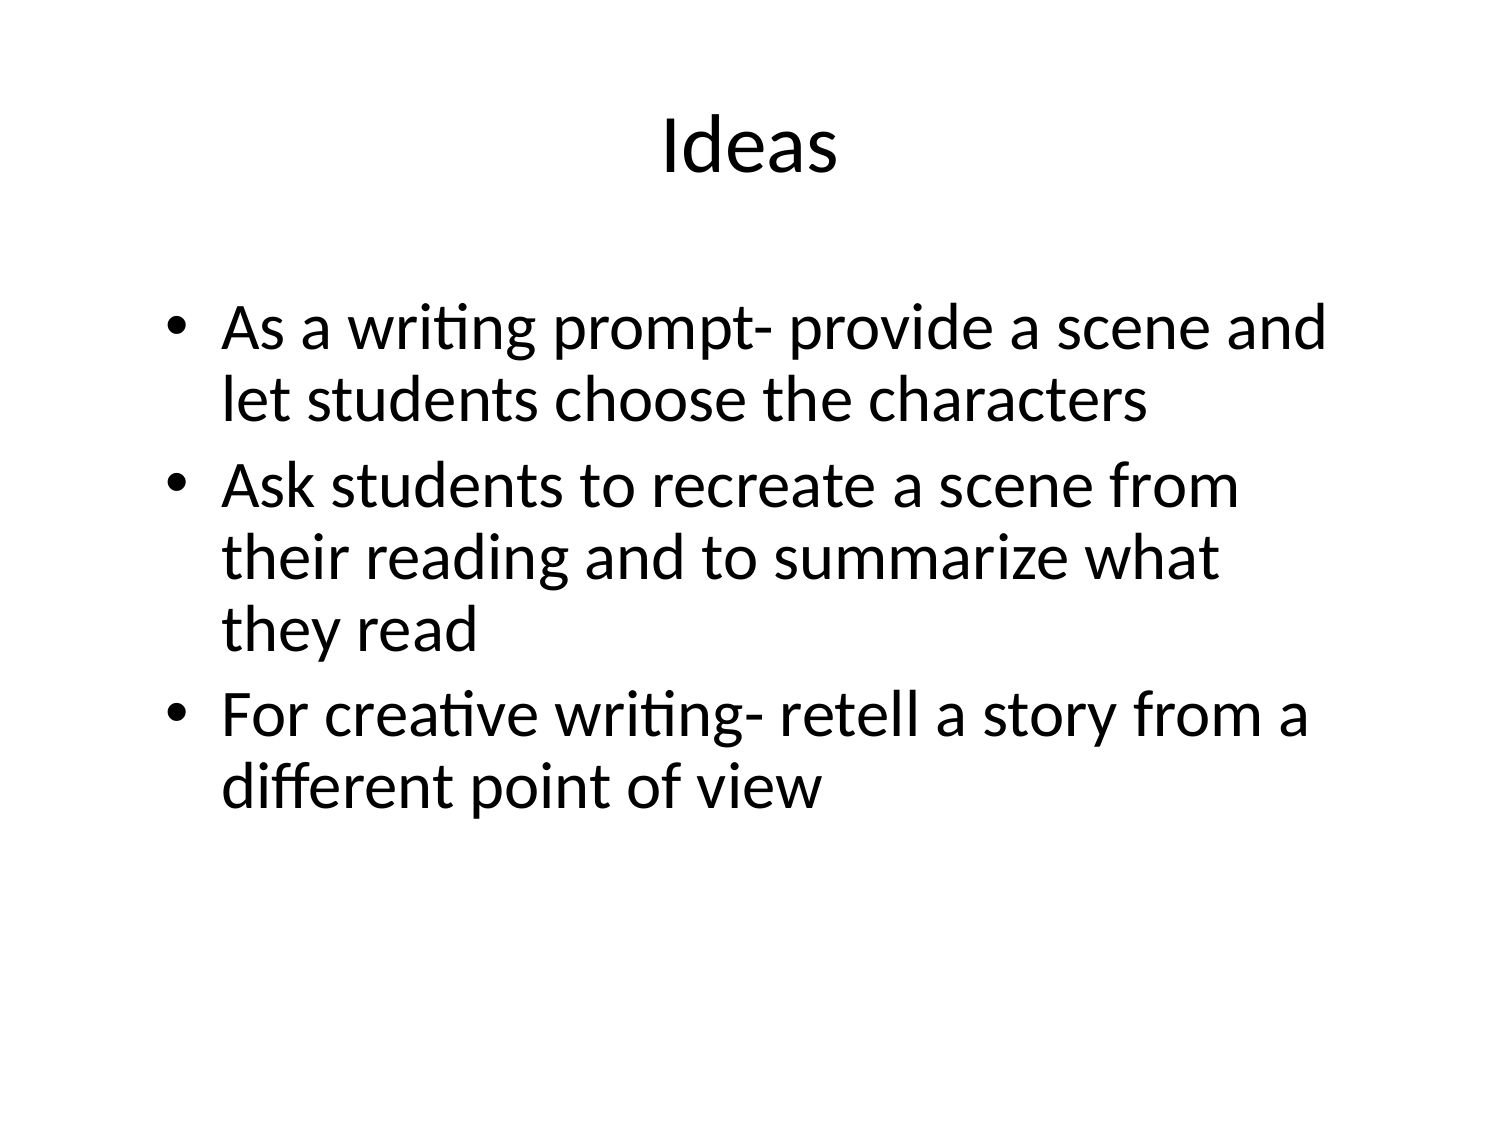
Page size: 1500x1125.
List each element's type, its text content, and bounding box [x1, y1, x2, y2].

list As a writing prompt- provide a scene and let students choose the characters Ask students to recreate a scene from their reading and to summarize what they read For creative writing- retell a story from a different point of view [150, 284, 1350, 1125]
title Ideas [75, 45, 1425, 233]
